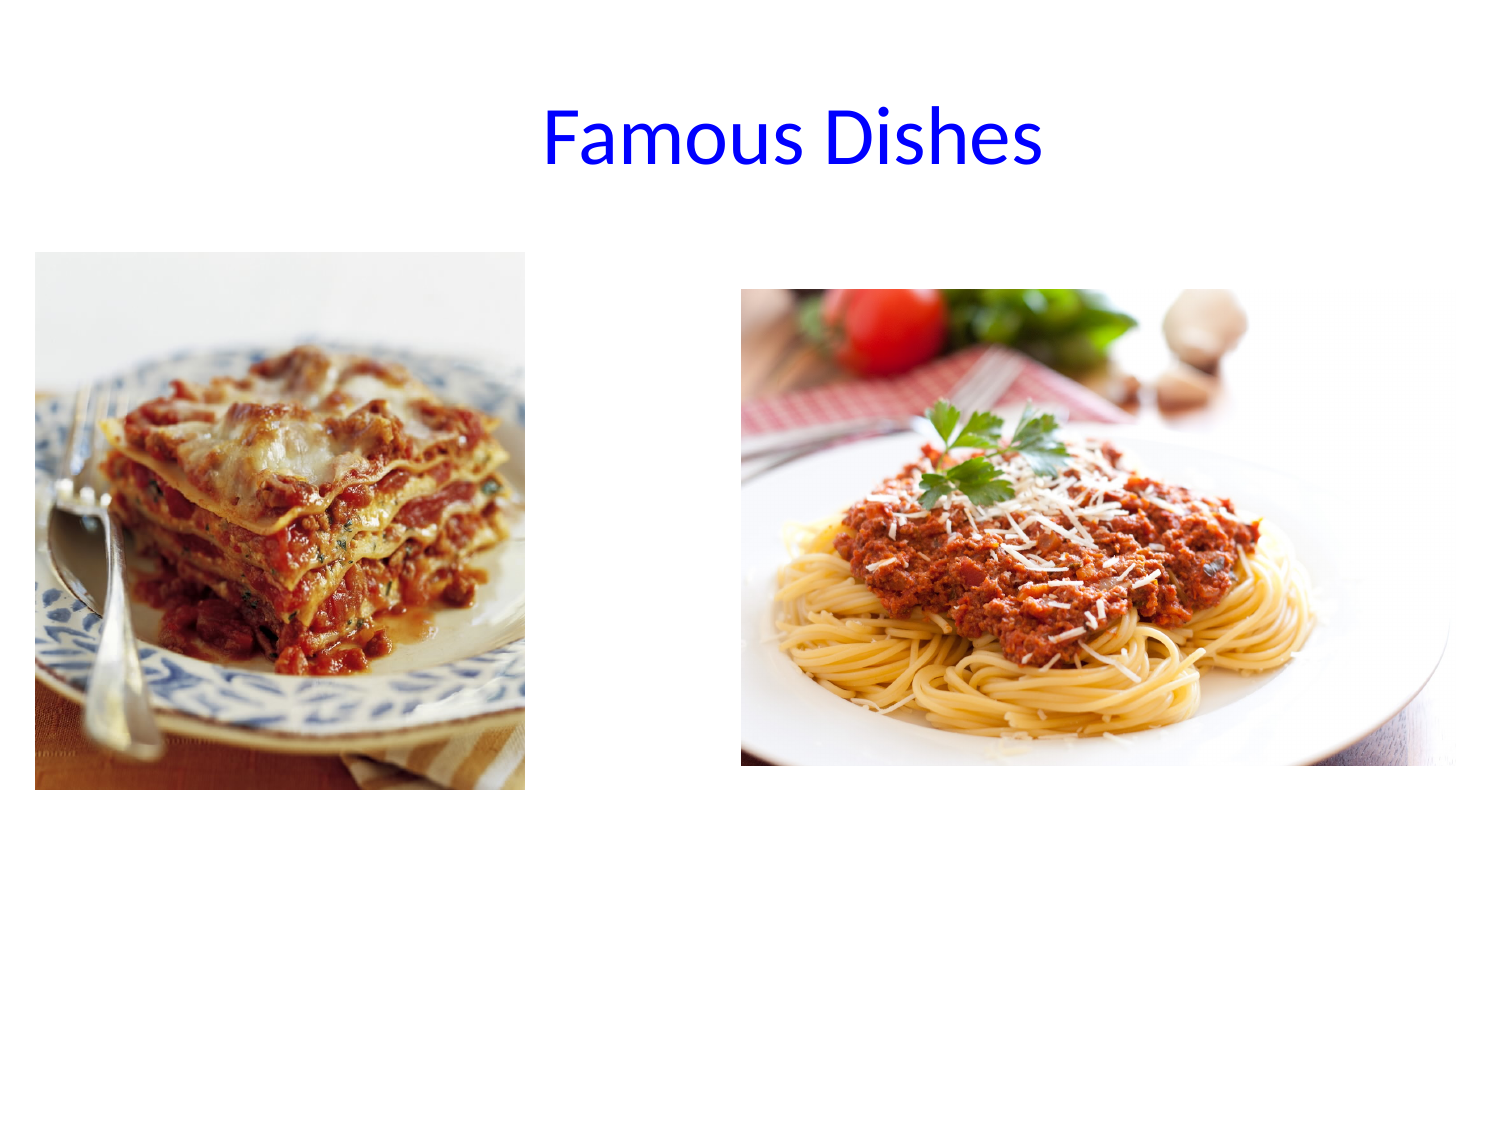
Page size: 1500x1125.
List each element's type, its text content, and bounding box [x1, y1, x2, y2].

title Famous Dishes [155, 11, 1431, 253]
picture [34, 251, 526, 790]
picture [741, 289, 1456, 766]
